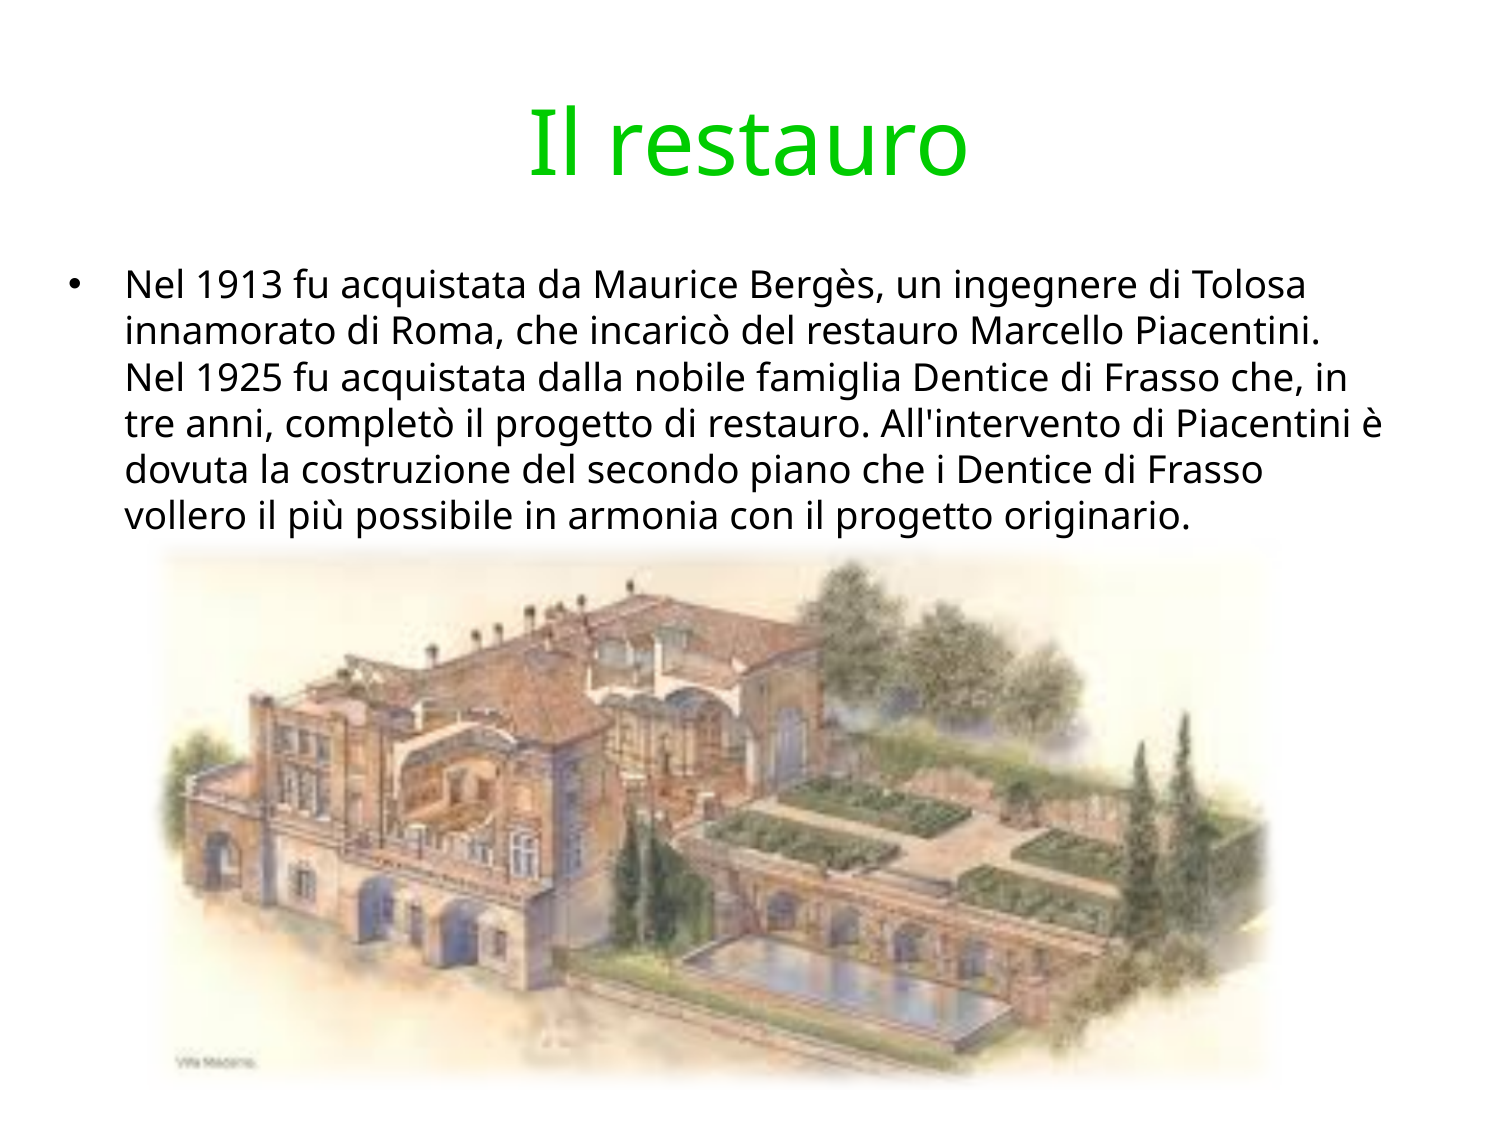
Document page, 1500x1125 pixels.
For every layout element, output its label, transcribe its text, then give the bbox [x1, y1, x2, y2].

title Il restauro [75, 45, 1425, 233]
list Nel 1913 fu acquistata da Maurice Bergès, un ingegnere di Tolosa innamorato di Roma, che incaricò del restauro Marcello Piacentini. Nel 1925 fu acquistata dalla nobile famiglia Dentice di Frasso che, in tre anni, completò il progetto di restauro. All'intervento di Piacentini è dovuta la costruzione del secondo piano che i Dentice di Frasso vollero il più possibile in armonia con il progetto originario. [53, 252, 1404, 1125]
picture [147, 538, 1282, 1090]
